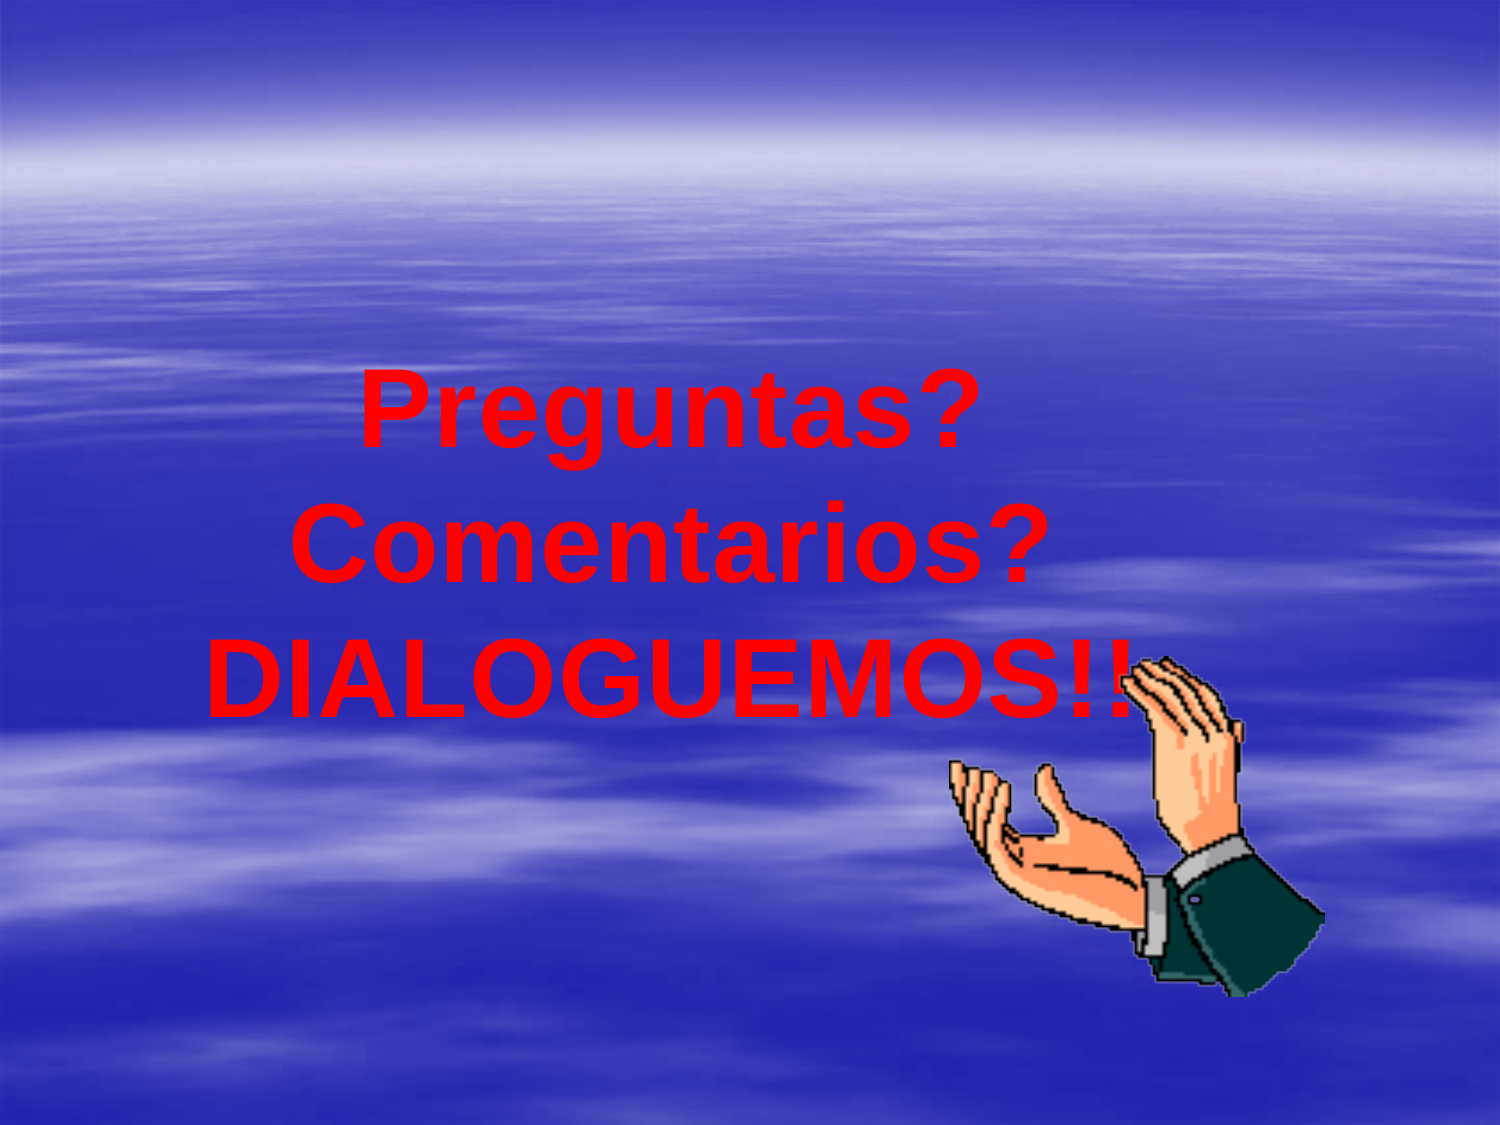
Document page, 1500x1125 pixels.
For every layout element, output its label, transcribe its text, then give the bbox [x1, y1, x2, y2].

picture [948, 656, 1325, 997]
text_box Preguntas? Comentarios? DIALOGUEMOS!! [175, 328, 1169, 748]
